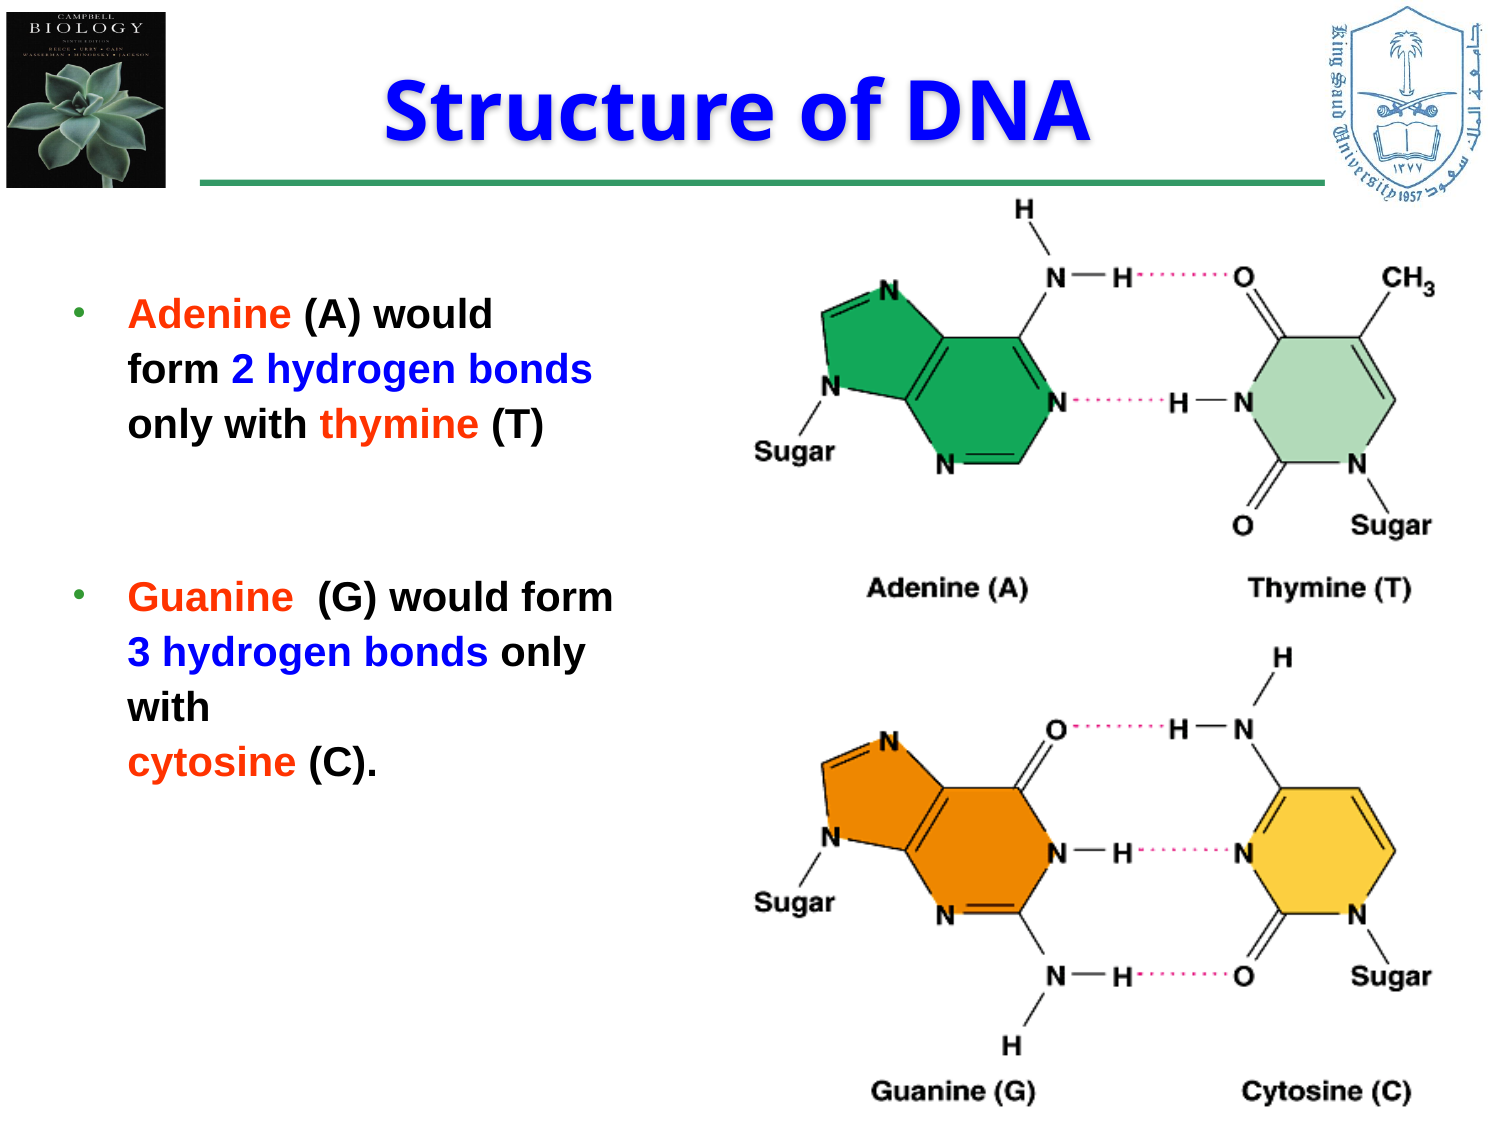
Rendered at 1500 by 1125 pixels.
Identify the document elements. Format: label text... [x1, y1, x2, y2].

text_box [5, 0, 1488, 209]
picture [744, 209, 1451, 1113]
text_box Adenine (A) would form 2 hydrogen bonds only with thymine (T) Guanine (G) would form 3 hydrogen bonds only with cytosine (C). [37, 274, 663, 792]
